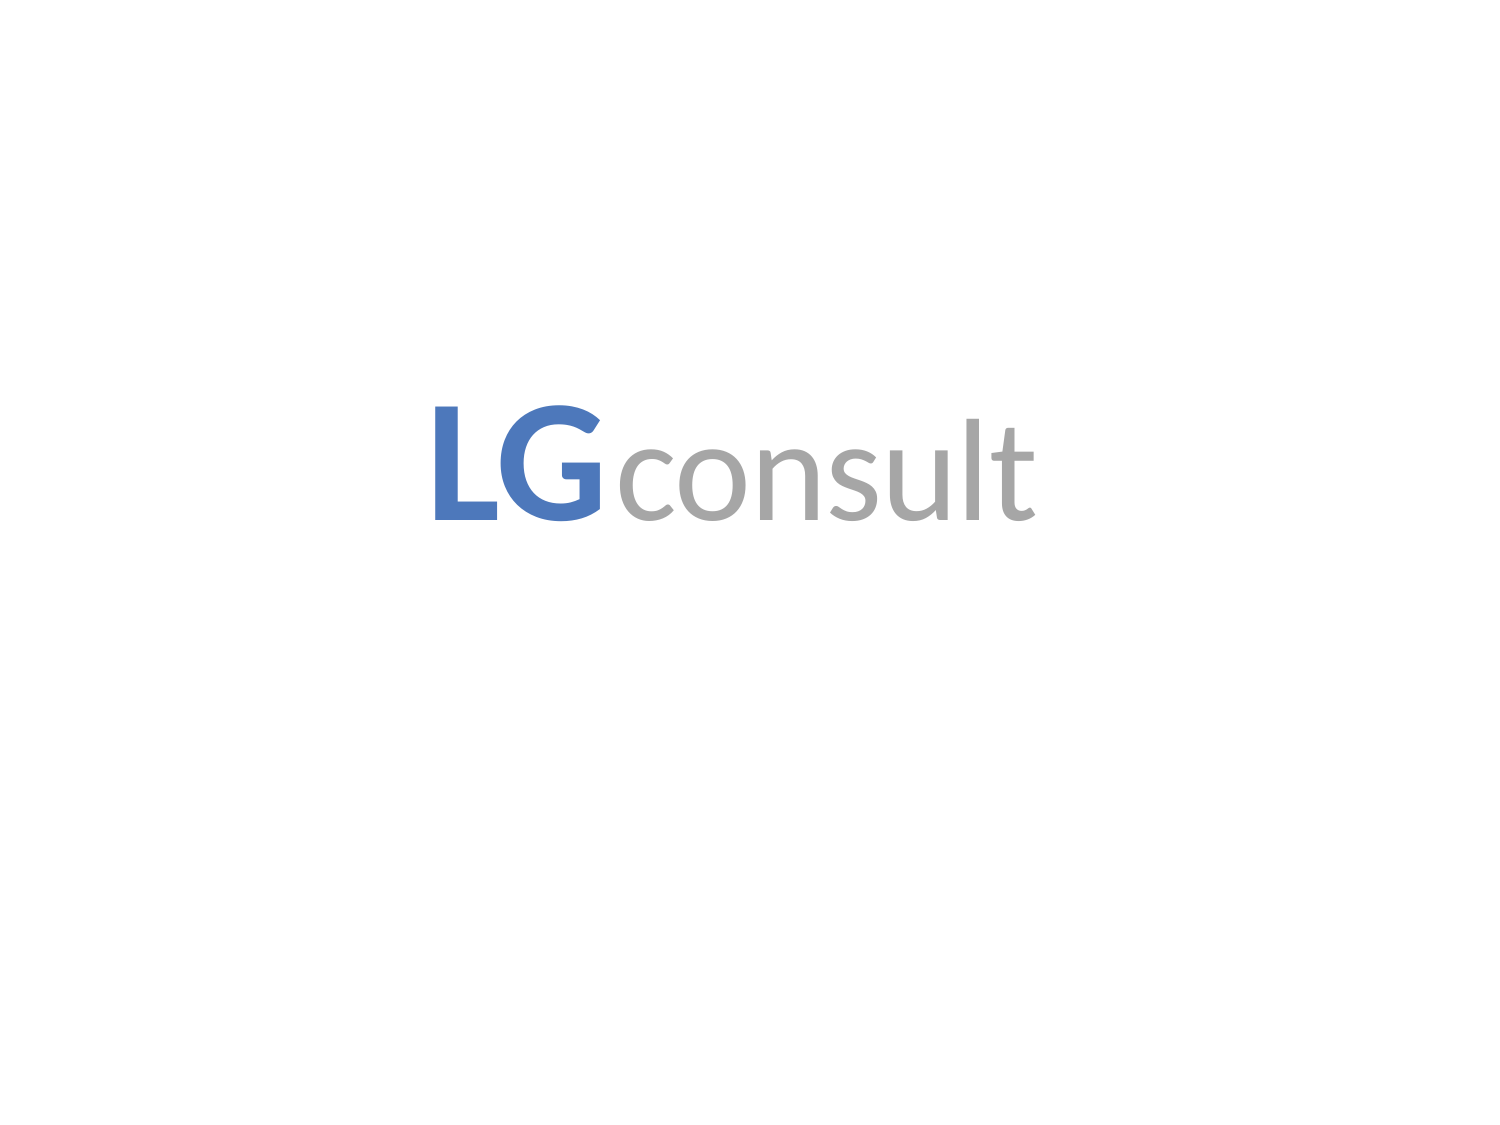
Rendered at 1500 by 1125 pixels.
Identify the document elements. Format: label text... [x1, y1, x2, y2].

text_box LG consult [336, 338, 1128, 669]
